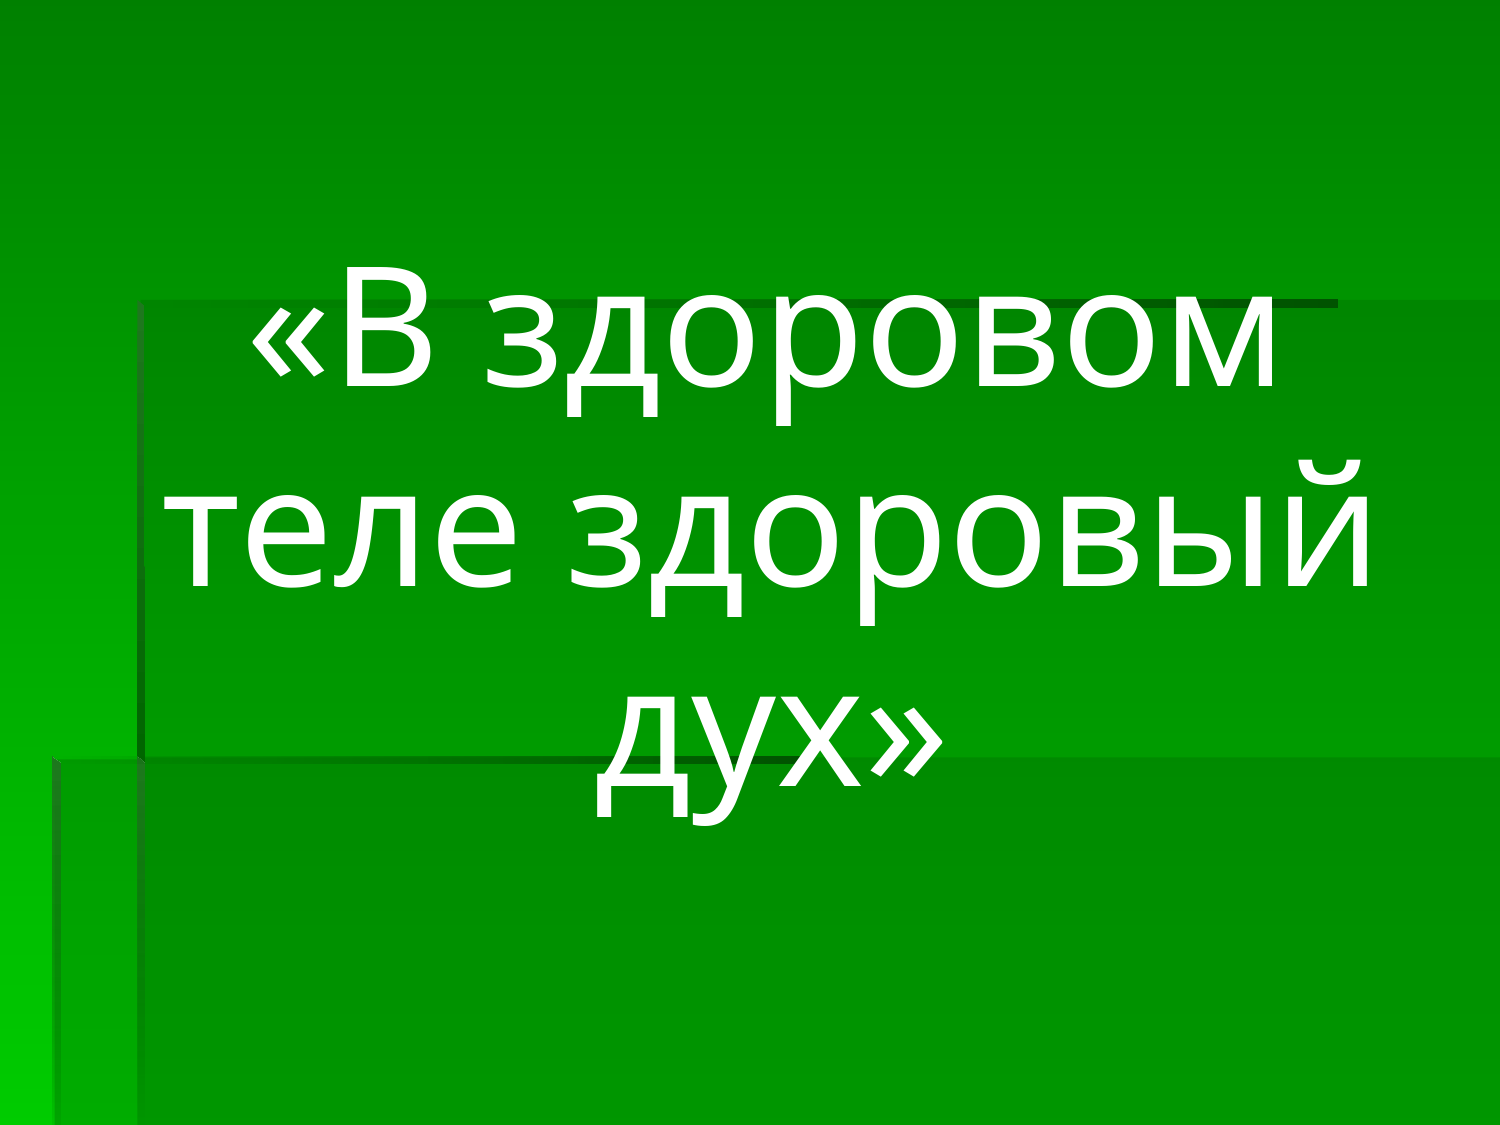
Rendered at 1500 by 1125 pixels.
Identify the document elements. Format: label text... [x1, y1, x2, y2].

list «В здоровом теле здоровый дух» [87, 212, 1402, 901]
